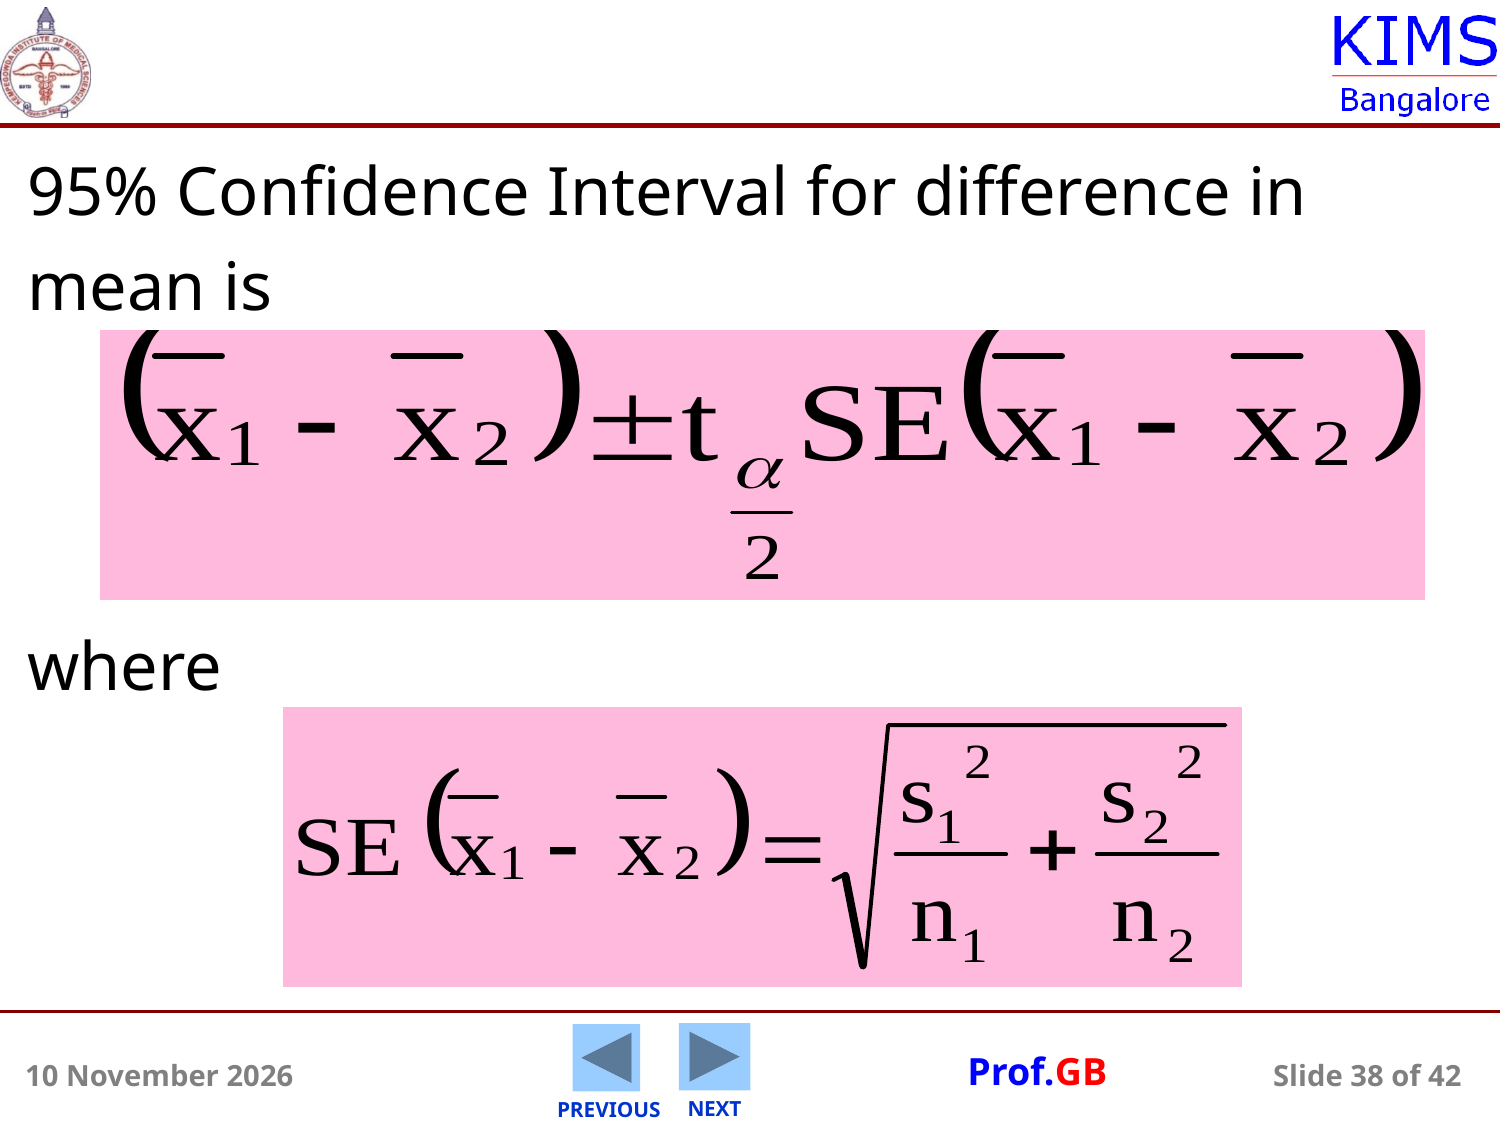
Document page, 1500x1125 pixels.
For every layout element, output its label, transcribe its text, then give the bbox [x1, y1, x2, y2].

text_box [282, 706, 1243, 988]
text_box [99, 329, 1426, 601]
picture [1330, 12, 1500, 118]
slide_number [10, 1051, 396, 1103]
text_box 95% Confidence Interval for difference in mean is [12, 124, 1500, 332]
picture [0, 7, 91, 118]
text_box where [12, 599, 1500, 711]
